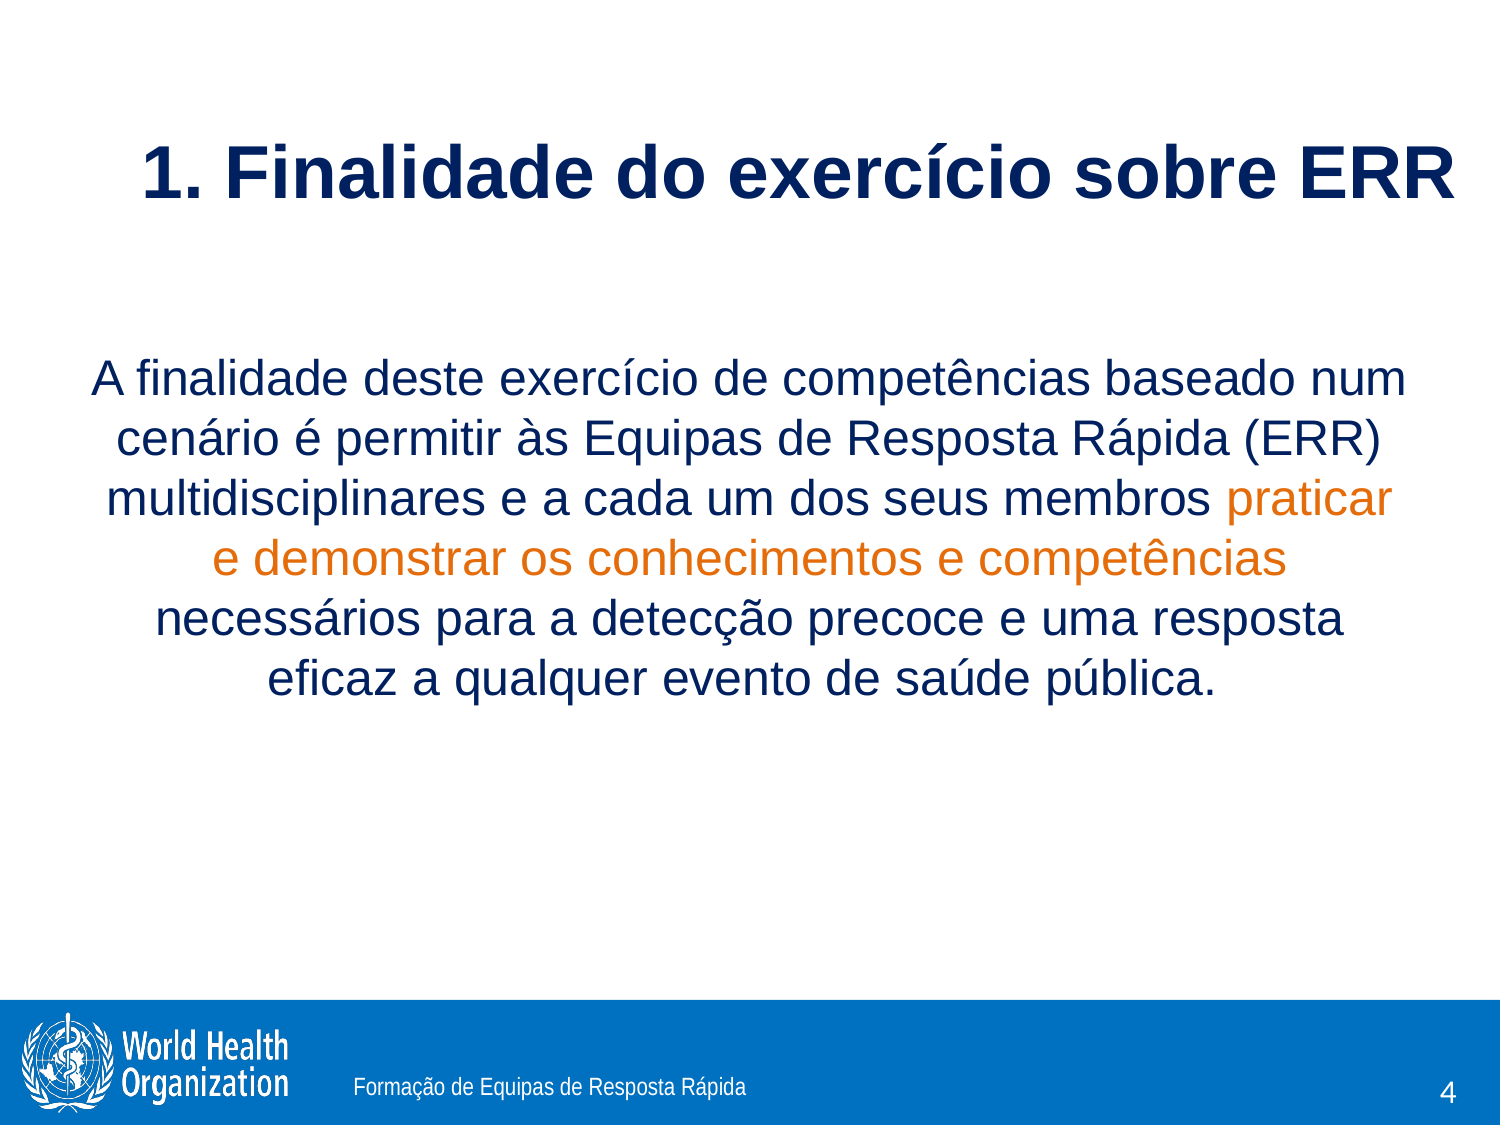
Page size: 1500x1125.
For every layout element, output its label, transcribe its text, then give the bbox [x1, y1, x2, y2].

picture [21, 1012, 288, 1113]
list A finalidade deste exercício de competências baseado num cenário é permitir às Equipas de Resposta Rápida (ERR) multidisciplinares e a cada um dos seus membros praticar e demonstrar os conhecimentos e competências necessários para a detecção precoce e uma resposta eficaz a qualquer evento de saúde pública. [75, 337, 1425, 850]
title 1. Finalidade do exercício sobre ERR [125, 75, 1475, 263]
